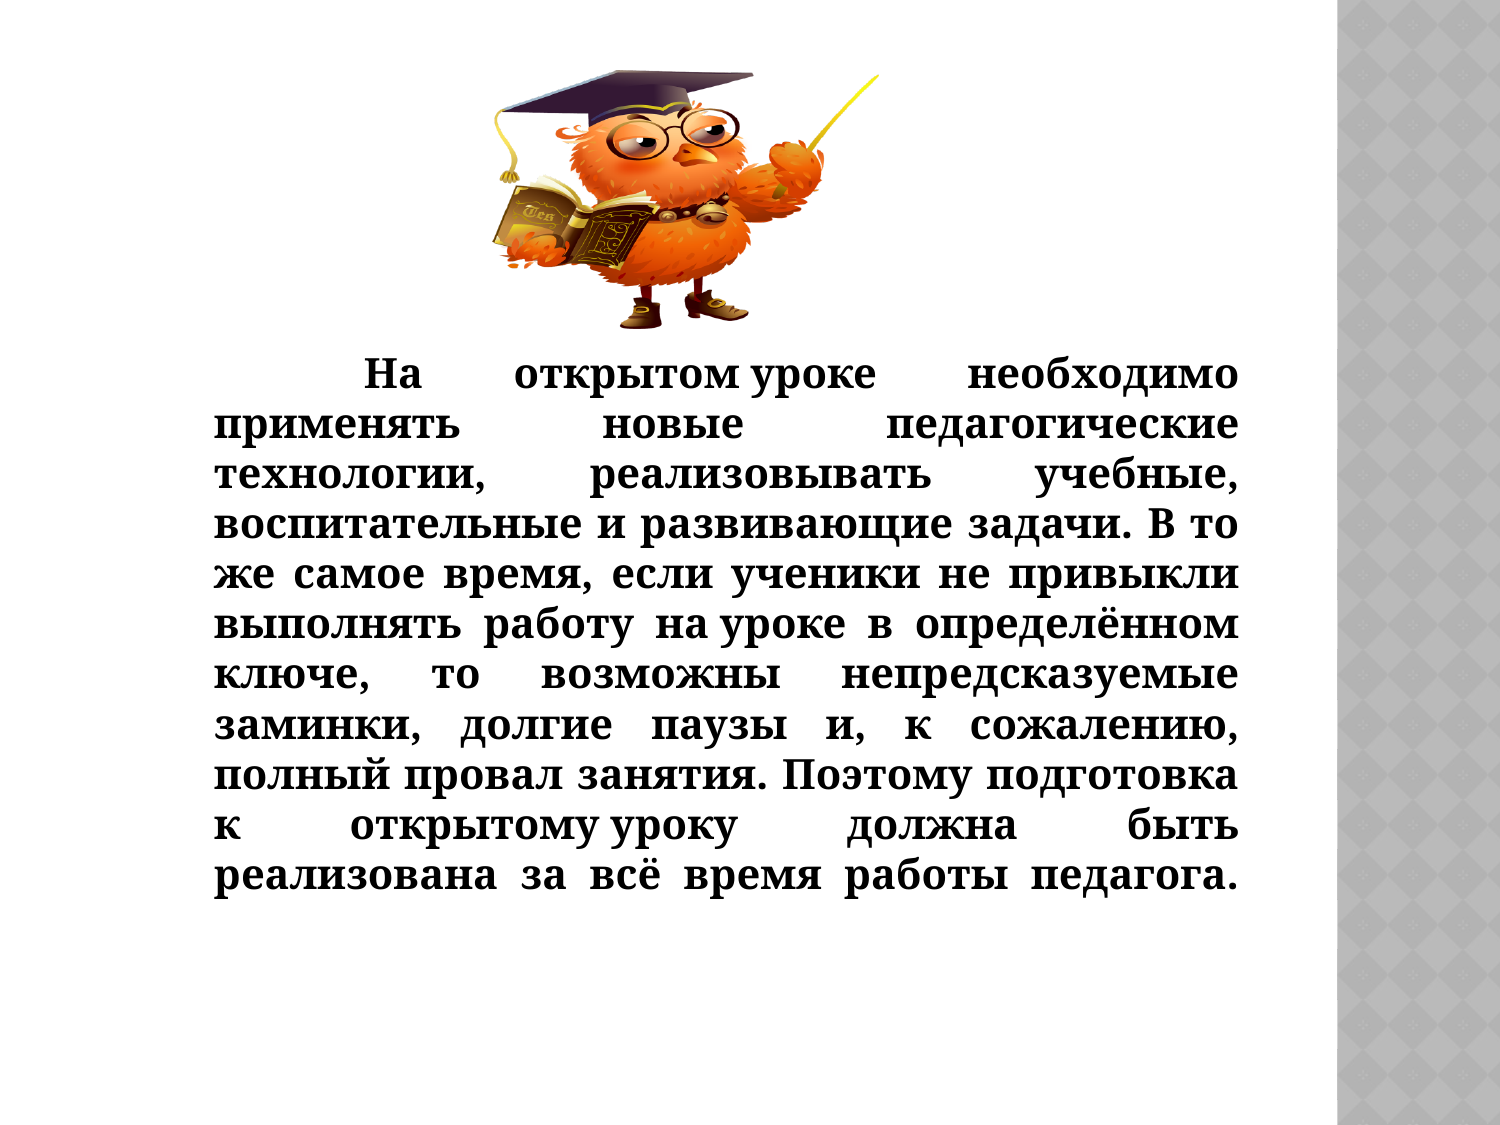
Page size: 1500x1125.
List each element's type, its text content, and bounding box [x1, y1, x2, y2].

text_box На открытом уроке необходимо применять новые педагогические технологии, реализовывать учебные, воспитательные и развивающие задачи. В то же самое время, если ученики не привыкли выполнять работу на уроке в определённом ключе, то возможны непредсказуемые заминки, долгие паузы и, к сожалению, полный провал занятия. Поэтому подготовка к открытому уроку должна быть реализована за всё время работы педагога. [199, 339, 1254, 1005]
picture [491, 69, 880, 329]
